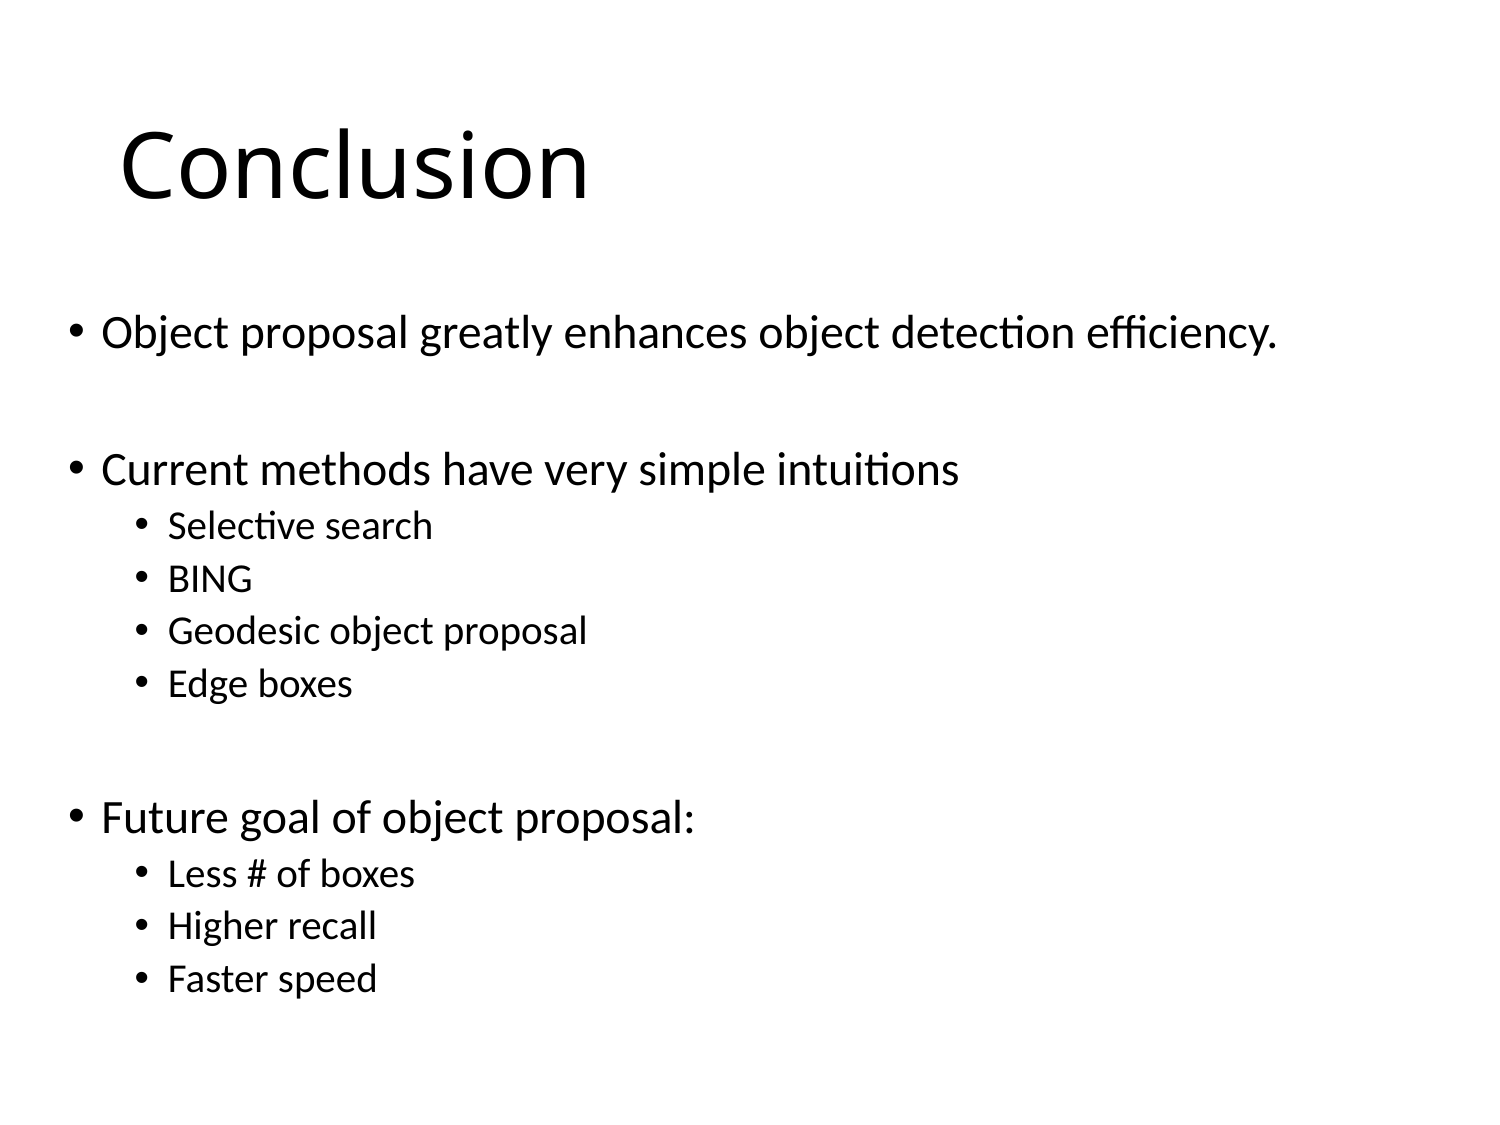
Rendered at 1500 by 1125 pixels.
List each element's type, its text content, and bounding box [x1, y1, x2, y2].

title Conclusion [103, 59, 1397, 278]
list Object proposal greatly enhances object detection efficiency. Current methods have very simple intuitions Selective search BING Geodesic object proposal Edge boxes Future goal of object proposal: Less # of boxes Higher recall Faster speed [53, 299, 1483, 1014]
